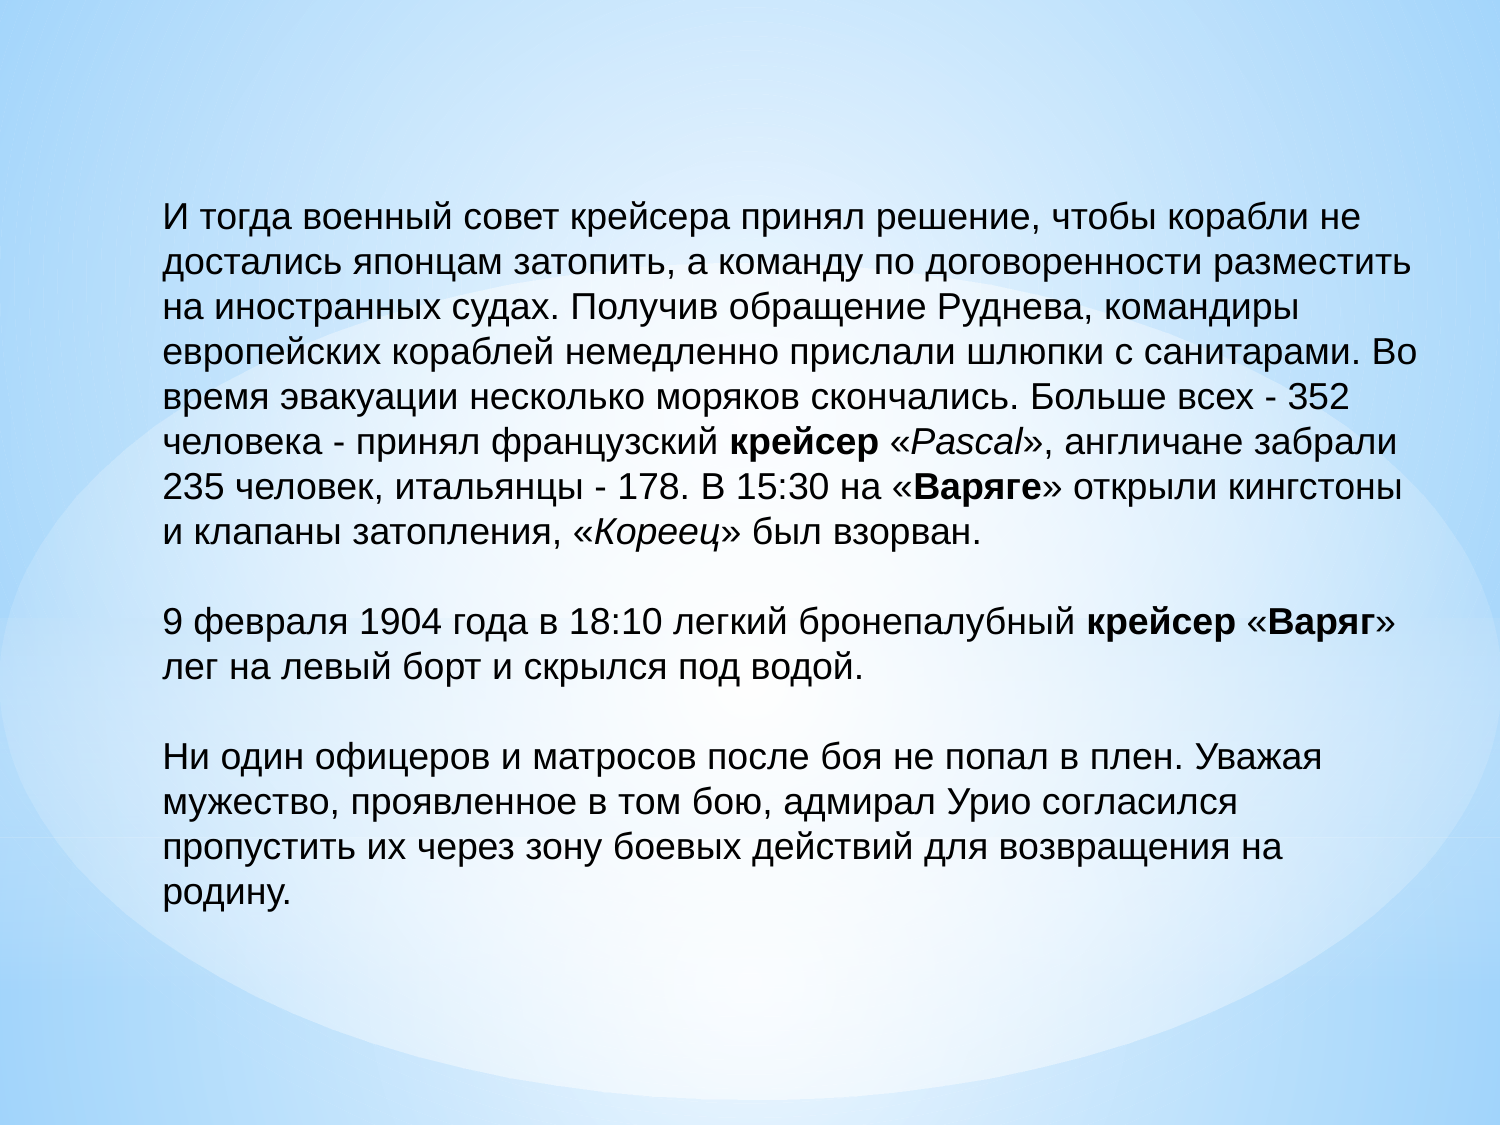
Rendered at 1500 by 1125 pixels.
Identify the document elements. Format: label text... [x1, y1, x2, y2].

text_box И тогда военный совет крейсера принял решение, чтобы корабли не достались японцам затопить, а команду по договоренности разместить на иностранных судах. Получив обращение Руднева, командиры европейских кораблей немедленно прислали шлюпки с санитарами. Во время эвакуации несколько моряков скончались. Больше всех - 352 человека - принял французский крейсер «Pascal», англичане забрали 235 человек, итальянцы - 178. В 15:30 на «Варяге» открыли кингстоны и клапаны затопления, «Кореец» был взорван. 9 февраля 1904 года в 18:10 легкий бронепалубный крейсер «Варяг» лег на левый борт и скрылся под водой. Ни один офицеров и матросов после боя не попал в плен. Уважая мужество, проявленное в том бою, адмирал Урио согласился пропустить их через зону боевых действий для возвращения на родину. [147, 184, 1435, 920]
